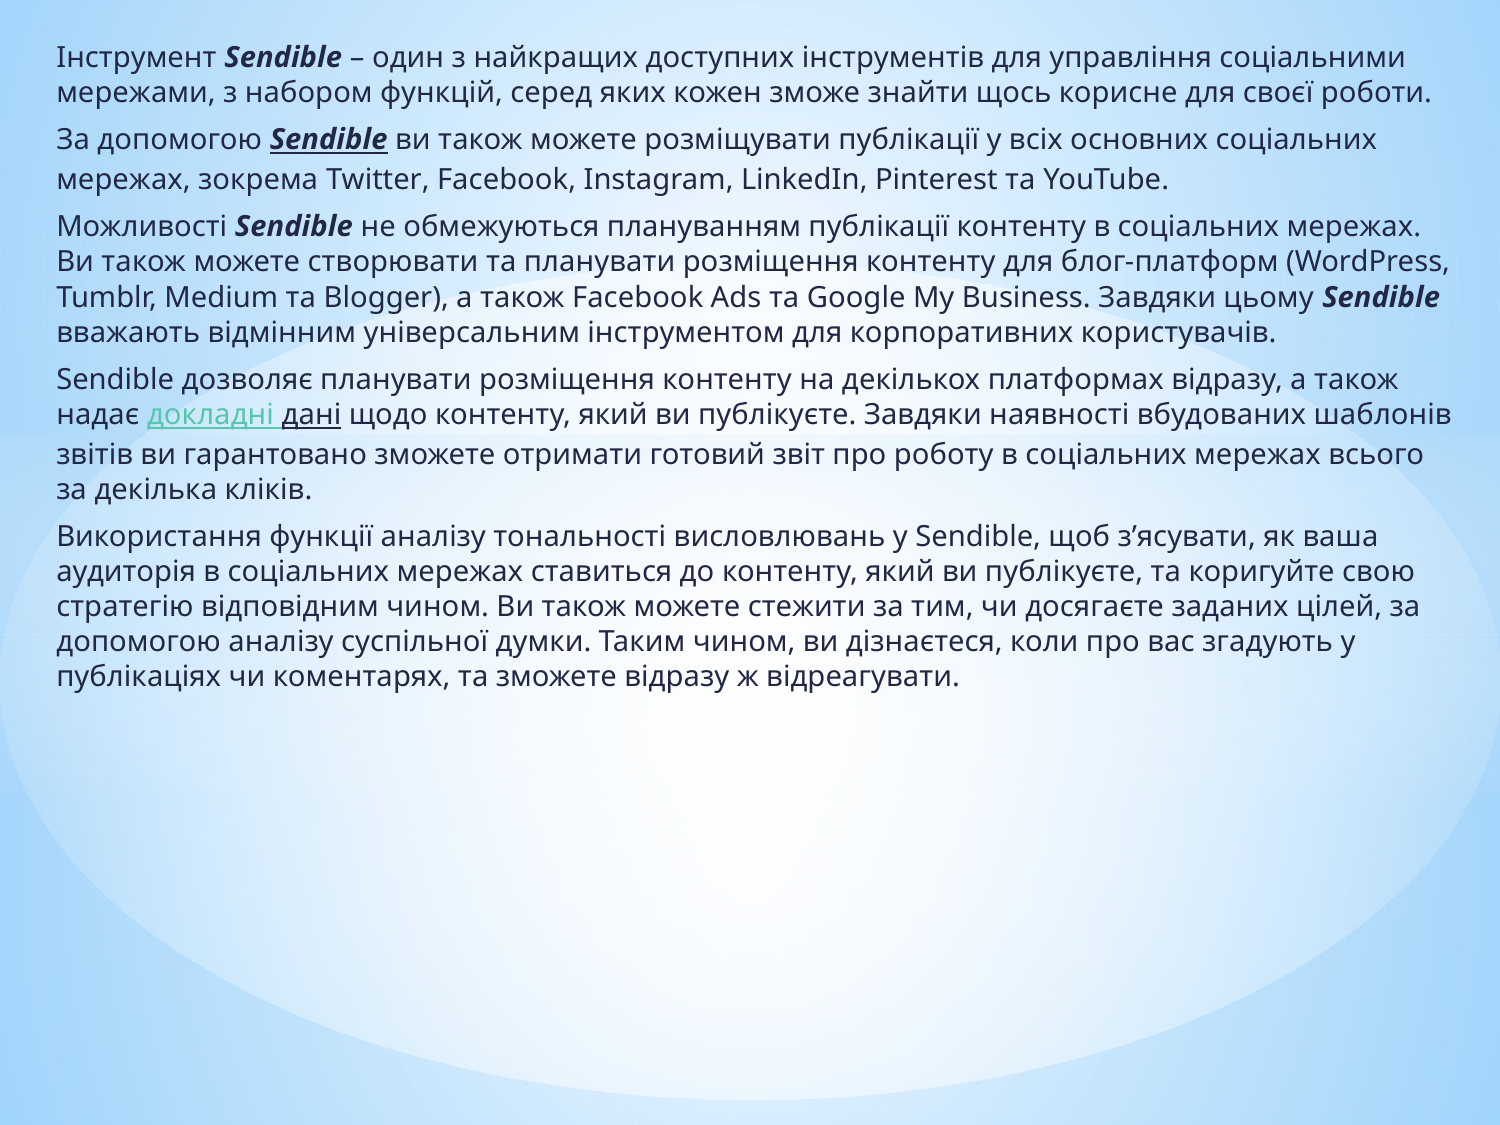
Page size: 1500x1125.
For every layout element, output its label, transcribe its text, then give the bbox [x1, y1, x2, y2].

subtitle Інструмент Sendible – один з найкращих доступних інструментів для управління соціальними мережами, з набором функцій, серед яких кожен зможе знайти щось корисне для своєї роботи. За допомогою Sendible ви також можете розміщувати публікації у всіх основних соціальних мережах, зокрема Twitter, Facebook, Instagram, LinkedIn, Pinterest та YouTube. Можливості Sendible не обмежуються плануванням публікації контенту в соціальних мережах. Ви також можете створювати та планувати розміщення контенту для блог-платформ (WordPress, Tumblr, Medium та Blogger), а також Facebook Ads та Google My Business. Завдяки цьому Sendible вважають відмінним універсальним інструментом для корпоративних користувачів. Sendible дозволяє планувати розміщення контенту на декількох платформах відразу, а також надає докладні дані щодо контенту, який ви публікуєте. Завдяки наявності вбудованих шаблонів звітів ви гарантовано зможете отримати готовий звіт про роботу в соціальних мережах всього за декілька кліків. Використання функції аналізу тональності висловлювань у Sendible, щоб з’ясувати, як ваша аудиторія в соціальних мережах ставиться до контенту, який ви публікуєте, та коригуйте свою стратегію відповідним чином. Ви також можете стежити за тим, чи досягаєте заданих цілей, за допомогою аналізу суспільної думки. Таким чином, ви дізнаєтеся, коли про вас згадують у публікаціях чи коментарях, та зможете відразу ж відреагувати. [41, 30, 1471, 1094]
